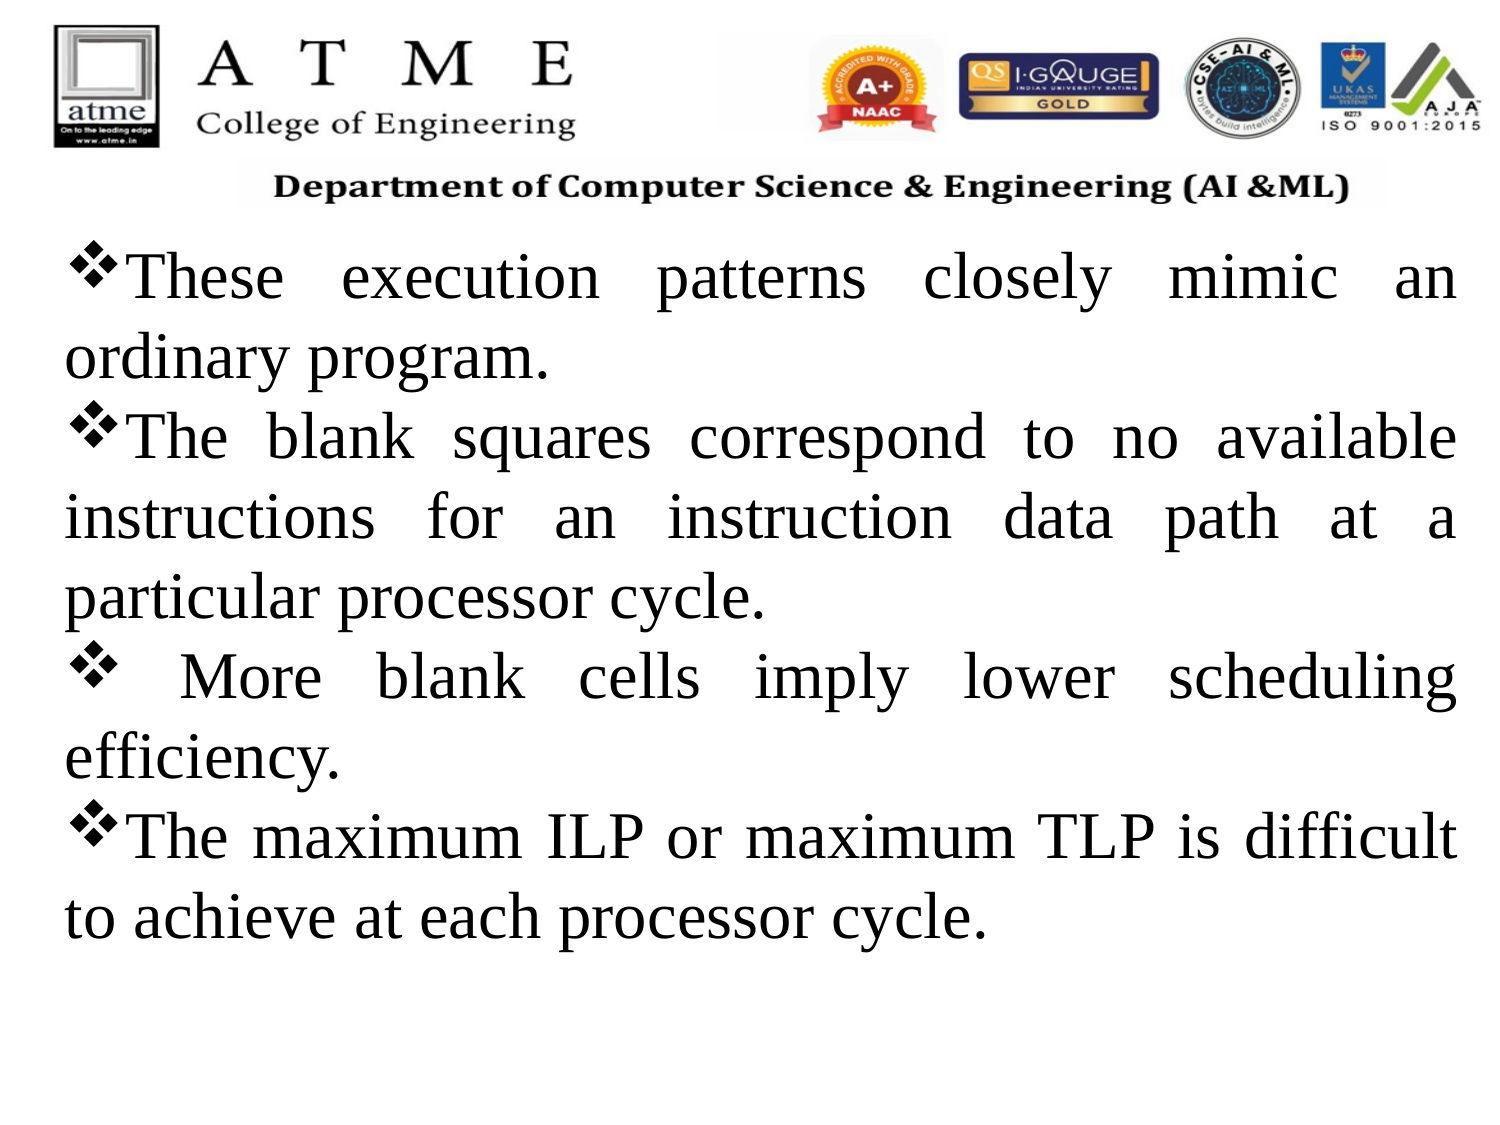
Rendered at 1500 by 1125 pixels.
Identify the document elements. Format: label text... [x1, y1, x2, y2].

text_box These execution patterns closely mimic an ordinary program. The blank squares correspond to no available instructions for an instruction data path at a particular processor cycle. More blank cells imply lower scheduling efficiency. The maximum ILP or maximum TLP is difficult to achieve at each processor cycle. [49, 234, 1475, 960]
picture [24, 0, 1500, 226]
